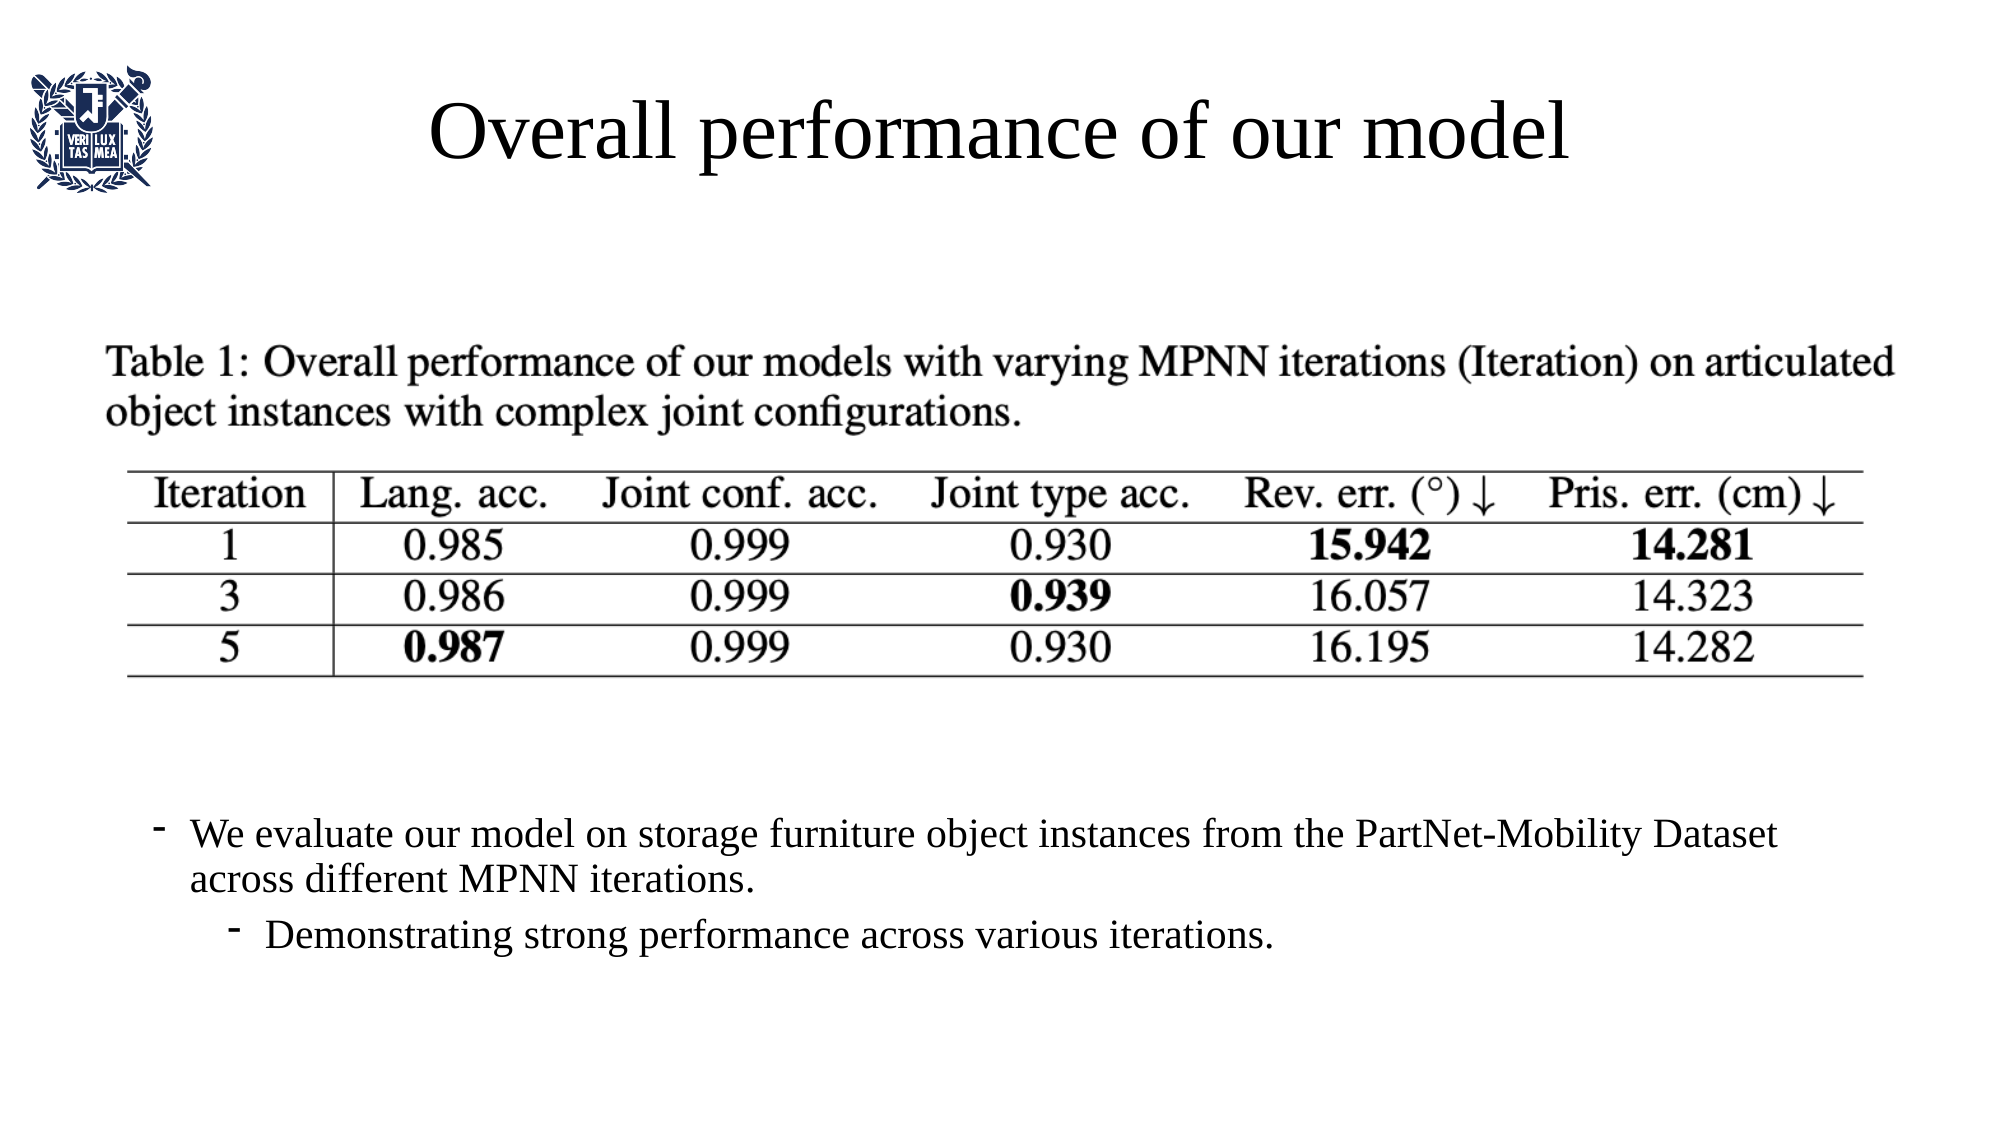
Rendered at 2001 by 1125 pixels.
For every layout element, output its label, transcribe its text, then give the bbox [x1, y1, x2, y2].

title Overall performance of our model [137, 60, 1863, 204]
picture [97, 324, 1903, 701]
list We evaluate our model on storage furniture object instances from the PartNet-Mobility Dataset across different MPNN iterations. Demonstrating strong performance across various iterations. [137, 804, 1863, 1037]
picture [29, 65, 153, 194]
